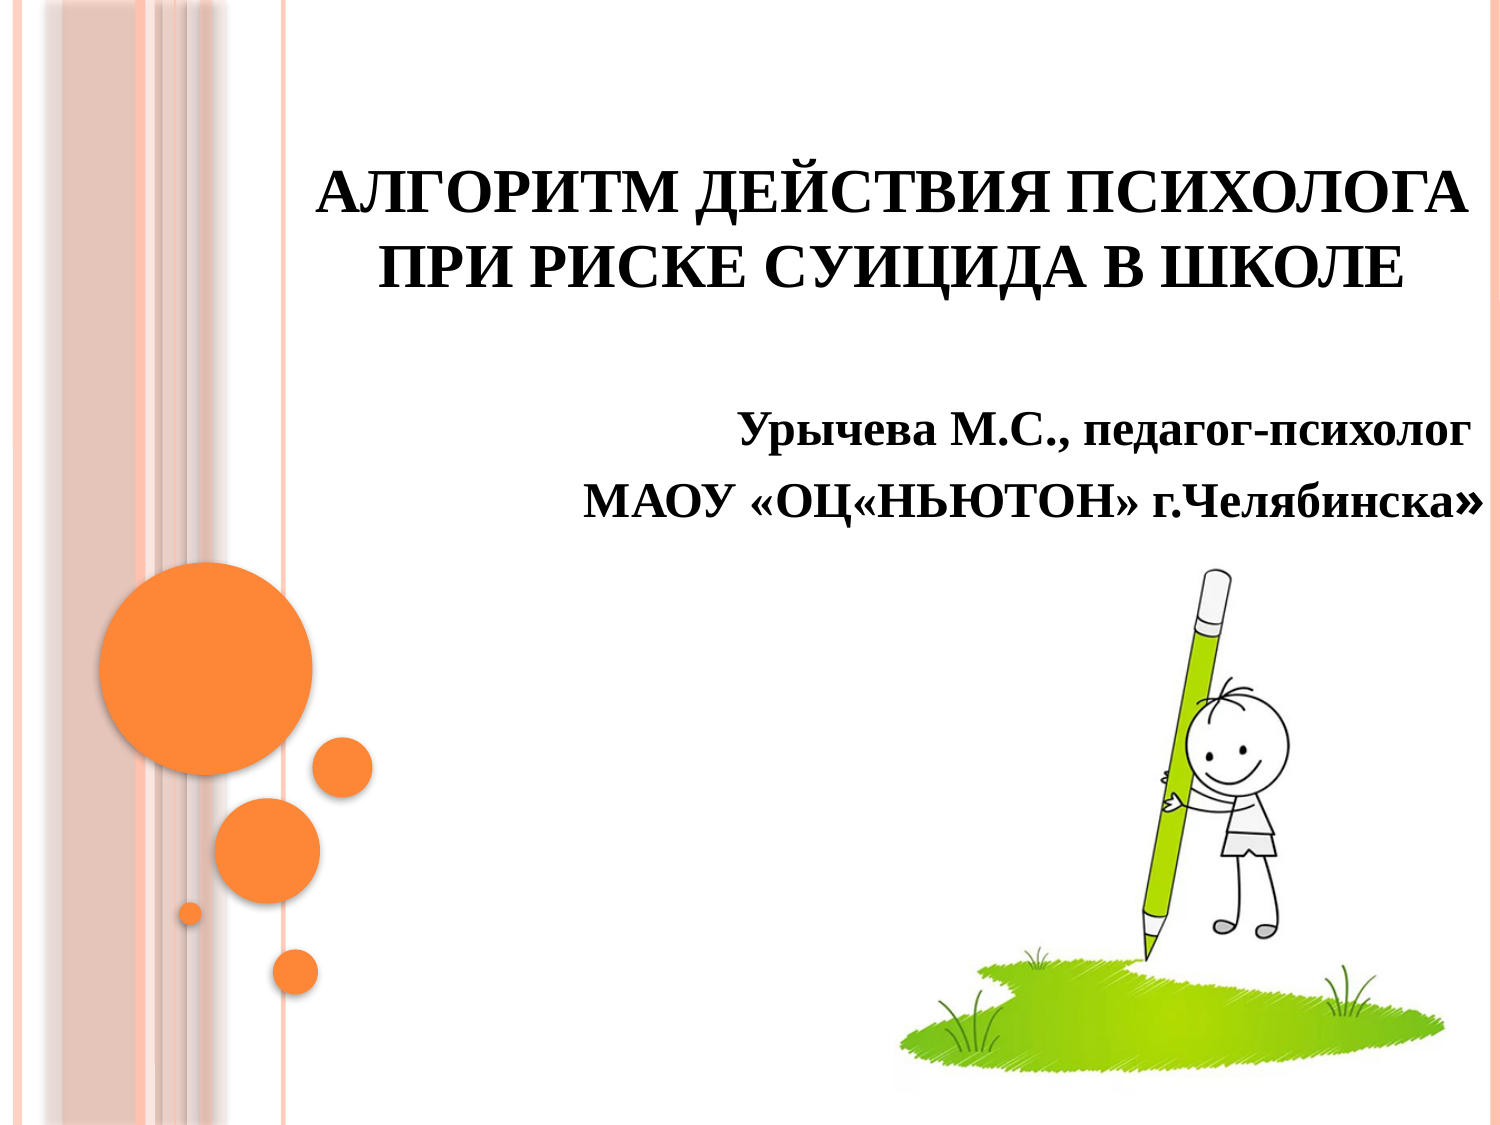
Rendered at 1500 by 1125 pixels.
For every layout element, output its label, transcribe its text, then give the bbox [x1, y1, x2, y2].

title Алгоритм действия психолога при риске суицида в школе [255, 66, 1500, 308]
picture [892, 543, 1450, 1101]
subtitle Урычева М.С., педагог-психолог МАОУ «ОЦ«НЬЮТОН» г.Челябинска» [379, 387, 1500, 676]
